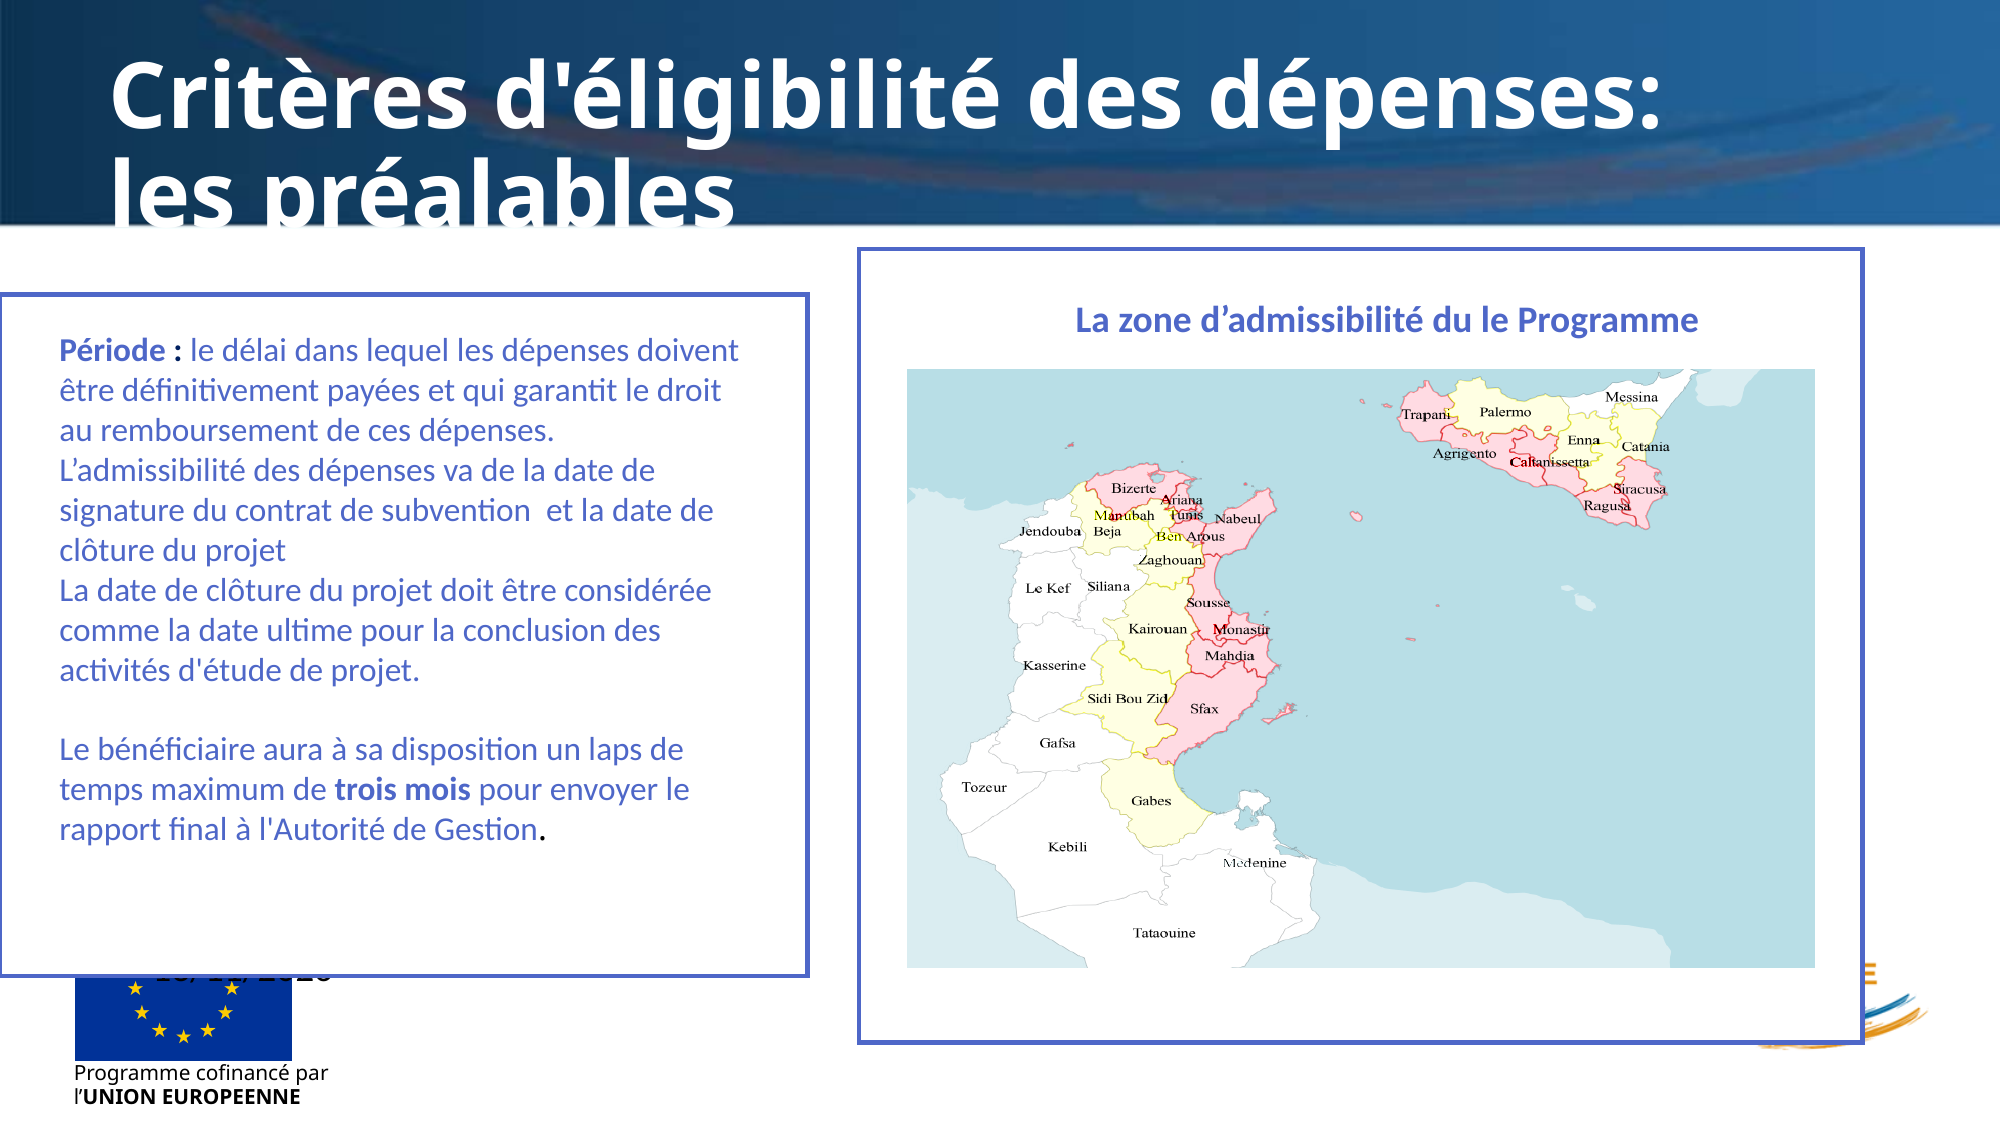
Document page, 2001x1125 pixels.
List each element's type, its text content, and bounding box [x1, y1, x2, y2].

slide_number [137, 977, 588, 1103]
picture [0, 0, 2000, 229]
text_box Période : le délai dans lequel les dépenses doivent être définitivement payées et qui garantit le droit au le droit au remboursement de ces dépenses De la date de début du projet jusqu'à 40 jours après la date de fin du projet [858, 248, 1863, 1044]
picture [907, 369, 1815, 968]
picture [75, 977, 137, 1061]
picture [1559, 894, 1942, 1085]
title Critères d'éligibilité des dépenses: les préalables [93, 42, 1789, 239]
text_box Période : le délai dans lequel les dépenses doivent être définitivement payées et qui garantit le droit au remboursement de ces dépenses. L’admissibilité des dépenses va de la date de signature du contrat de subvention et la date de clôture du projet La date de clôture du projet doit être considérée comme la date ultime pour la conclusion des activités d'étude de projet. Le bénéficiaire aura à sa disposition un laps de temps maximum de trois mois pour envoyer le rapport final à l'Autorité de Gestion. [44, 320, 763, 895]
text_box Période : le délai dans lequel les dépenses doivent être définitivement payées et qui garantit le droit au le droit au remboursement de ces dépenses De la date de début du projet jusqu'à 40 jours après la date de fin du projet [0, 294, 808, 977]
text_box La zone d’admissibilité du le Programme [1060, 287, 1715, 348]
